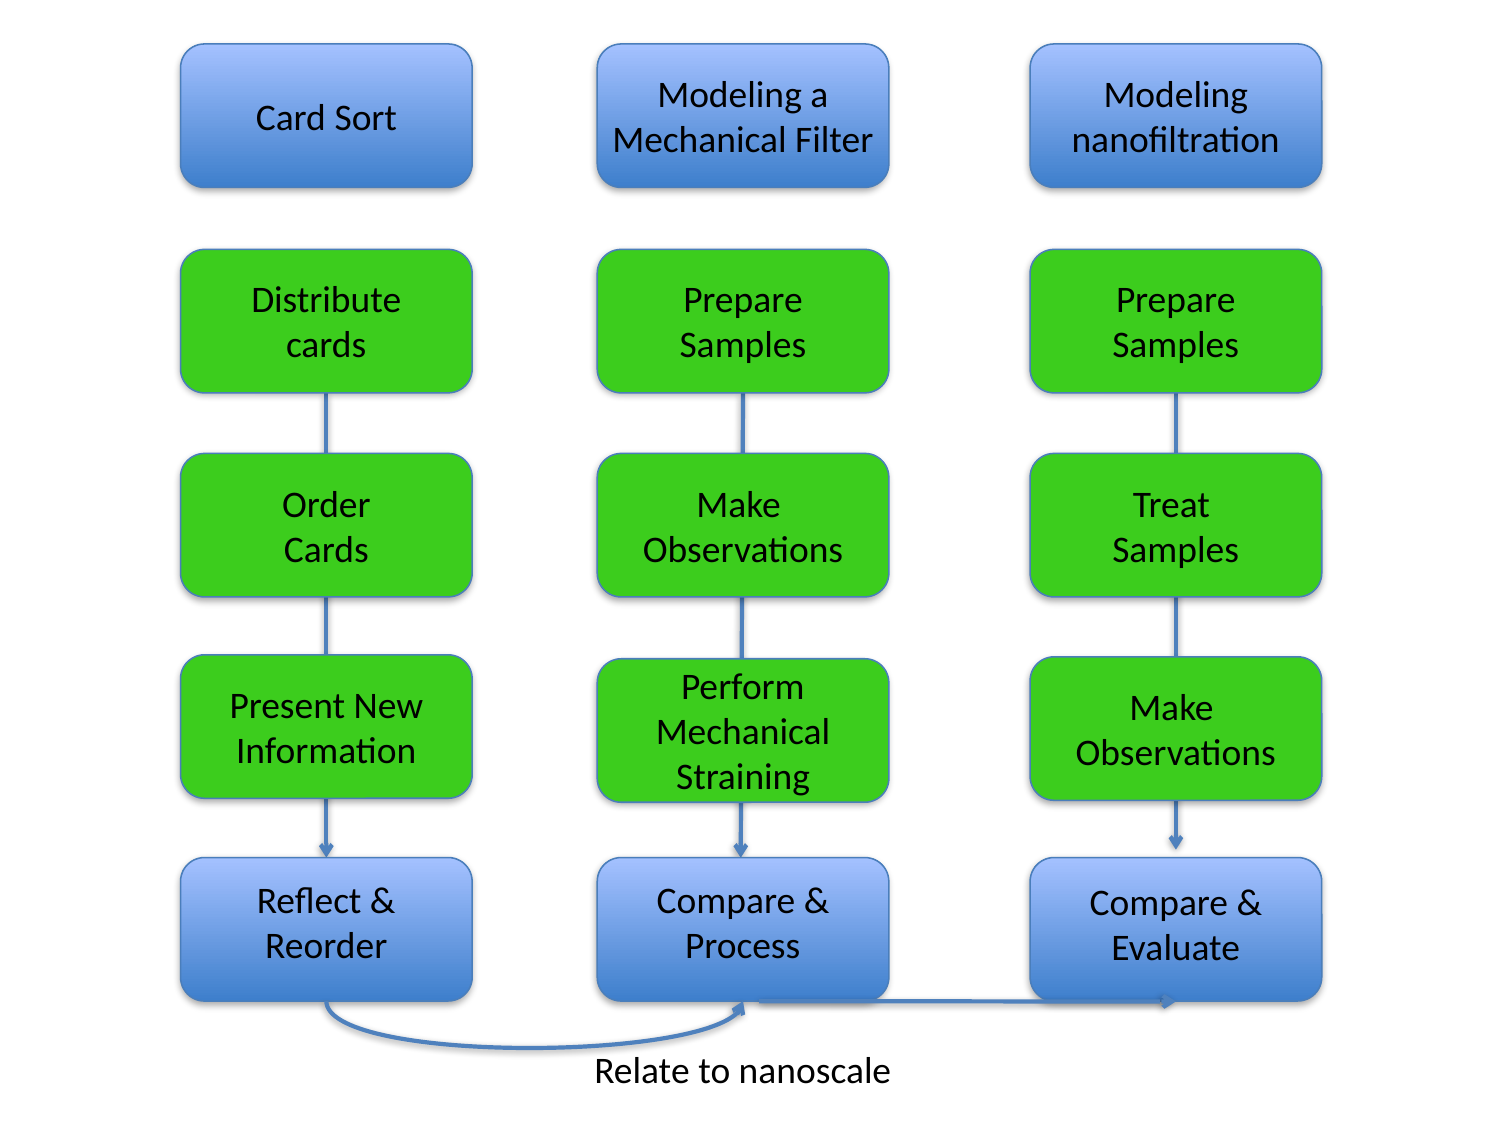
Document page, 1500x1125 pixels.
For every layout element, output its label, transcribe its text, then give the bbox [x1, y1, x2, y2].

text_box [596, 452, 890, 598]
text_box Card Sort [240, 85, 413, 146]
text_box [596, 168, 890, 189]
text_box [552, 623, 975, 627]
text_box Make Observations [1060, 675, 1292, 781]
text_box Treat Samples [1060, 472, 1292, 577]
text_box Relate to nanoscale [579, 1038, 907, 1099]
text_box [179, 856, 473, 1002]
text_box [179, 452, 473, 598]
text_box Compare & Evaluate [1060, 870, 1292, 976]
text_box [179, 654, 473, 800]
text_box [597, 43, 889, 62]
text_box Present New Information [210, 673, 443, 779]
text_box [179, 43, 473, 189]
text_box Make Observations [627, 472, 859, 577]
text_box Prepare Samples [627, 268, 859, 373]
text_box [1029, 856, 1323, 1002]
text_box [1029, 248, 1323, 394]
text_box [1029, 452, 1323, 598]
text_box Compare & Process [627, 868, 859, 973]
text_box Reflect & Reorder [210, 868, 443, 973]
text_box [596, 856, 890, 1002]
text_box Modeling a Mechanical Filter [587, 62, 898, 168]
text_box Perform Mechanical Straining [627, 654, 859, 805]
text_box Prepare Samples [1060, 268, 1292, 373]
text_box [596, 657, 627, 804]
text_box [596, 248, 890, 394]
text_box Modeling nanofiltration [1020, 62, 1331, 168]
text_box [179, 248, 473, 394]
text_box Order Cards [210, 472, 443, 577]
text_box Distribute cards [210, 268, 443, 373]
text_box [1029, 168, 1323, 189]
text_box [1029, 656, 1323, 802]
text_box [1030, 43, 1322, 62]
text_box [859, 657, 890, 803]
